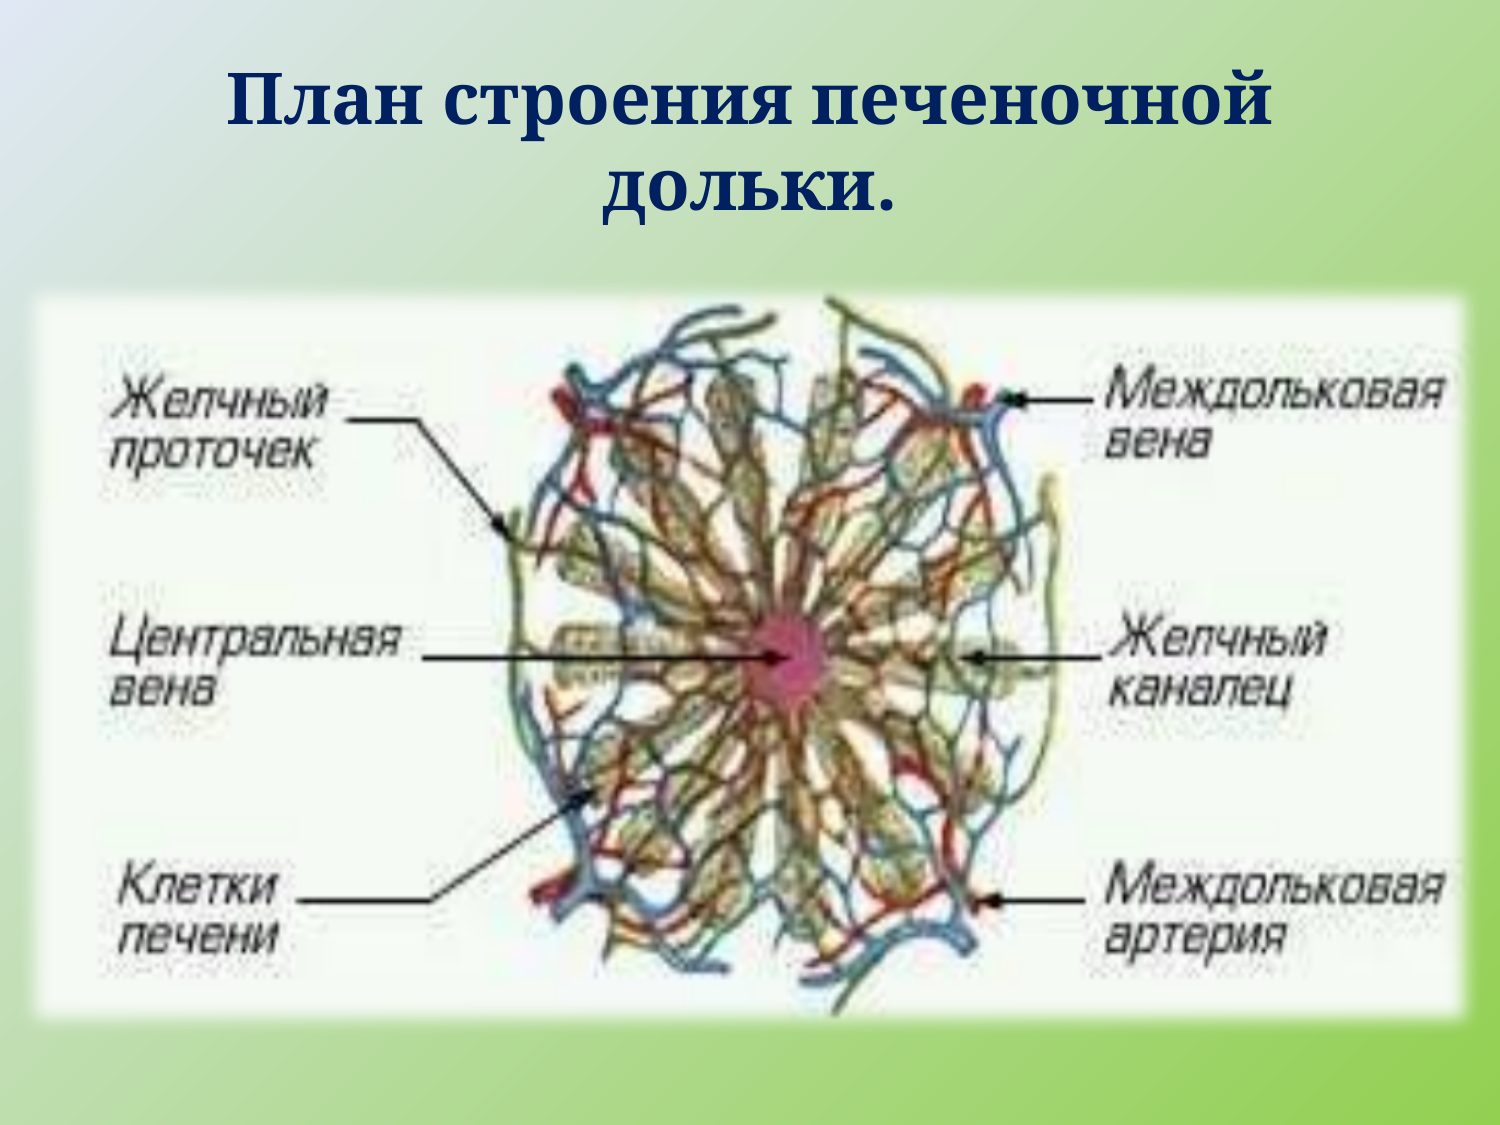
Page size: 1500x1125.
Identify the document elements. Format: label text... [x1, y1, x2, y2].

picture [17, 278, 1483, 1036]
title План строения печеночной дольки. [75, 45, 1425, 233]
